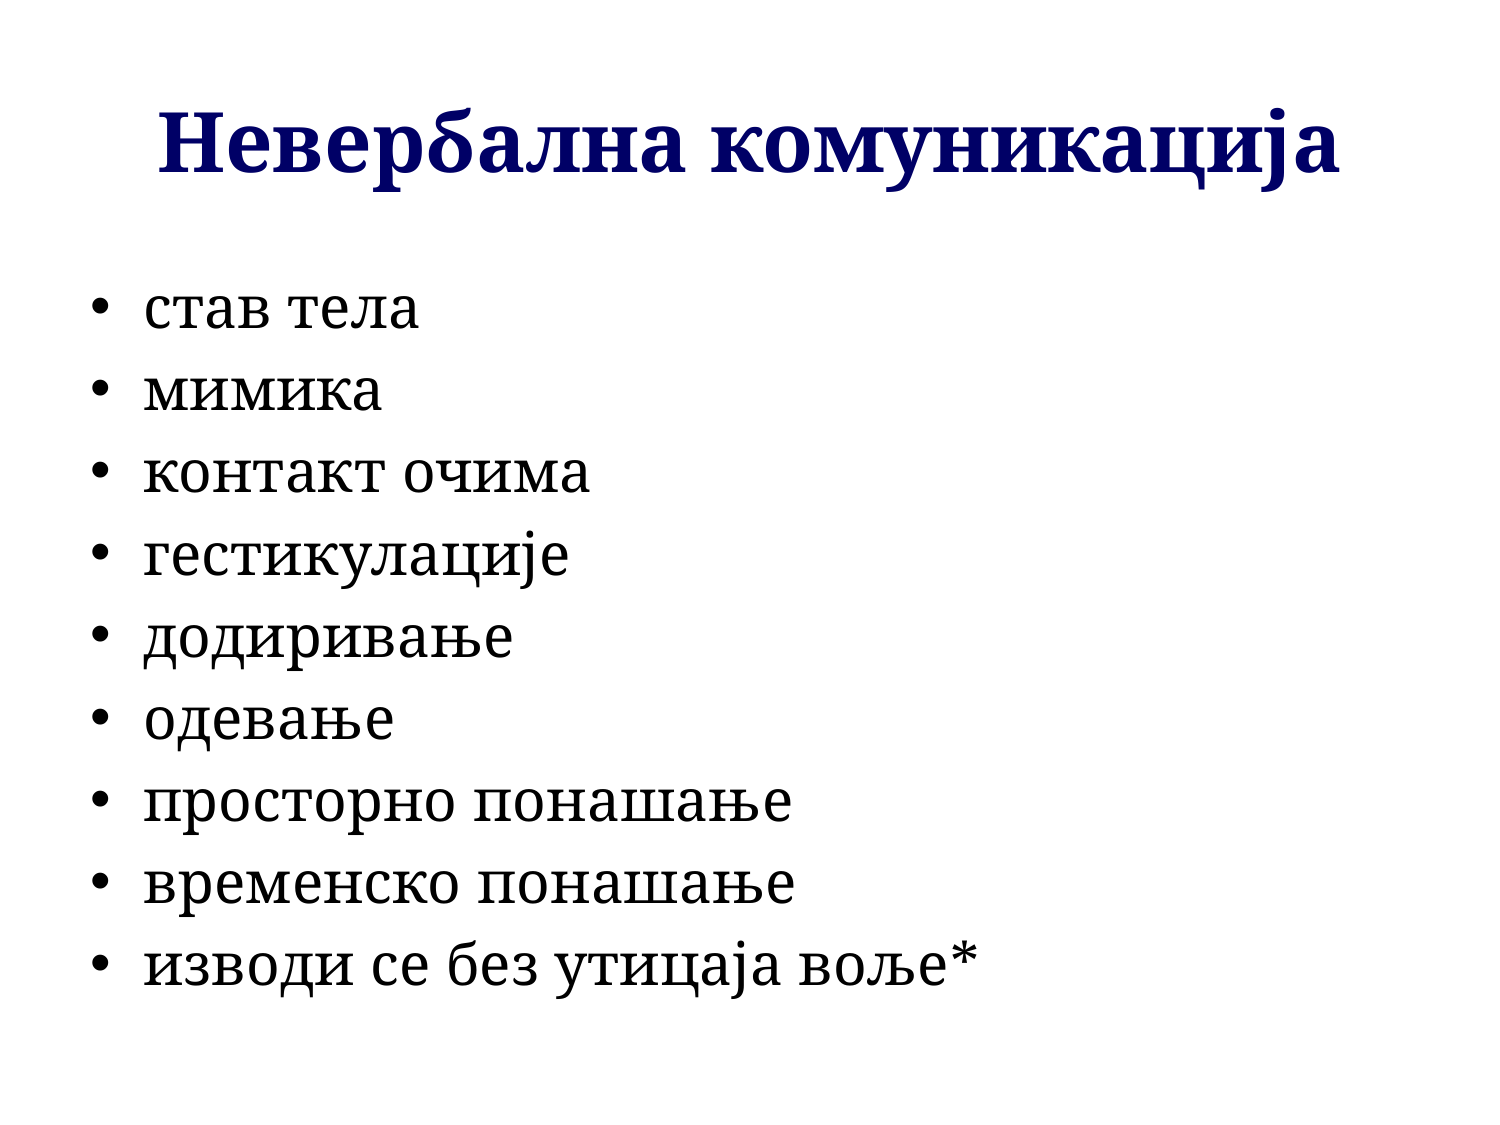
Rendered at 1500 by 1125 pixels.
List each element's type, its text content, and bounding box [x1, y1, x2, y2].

list став тела мимика контакт очима гестикулације додиривање одевање просторно понашање временско понашање изводи се без утицаја воље* [75, 262, 1425, 1005]
title Невербална комуникација [75, 45, 1425, 233]
